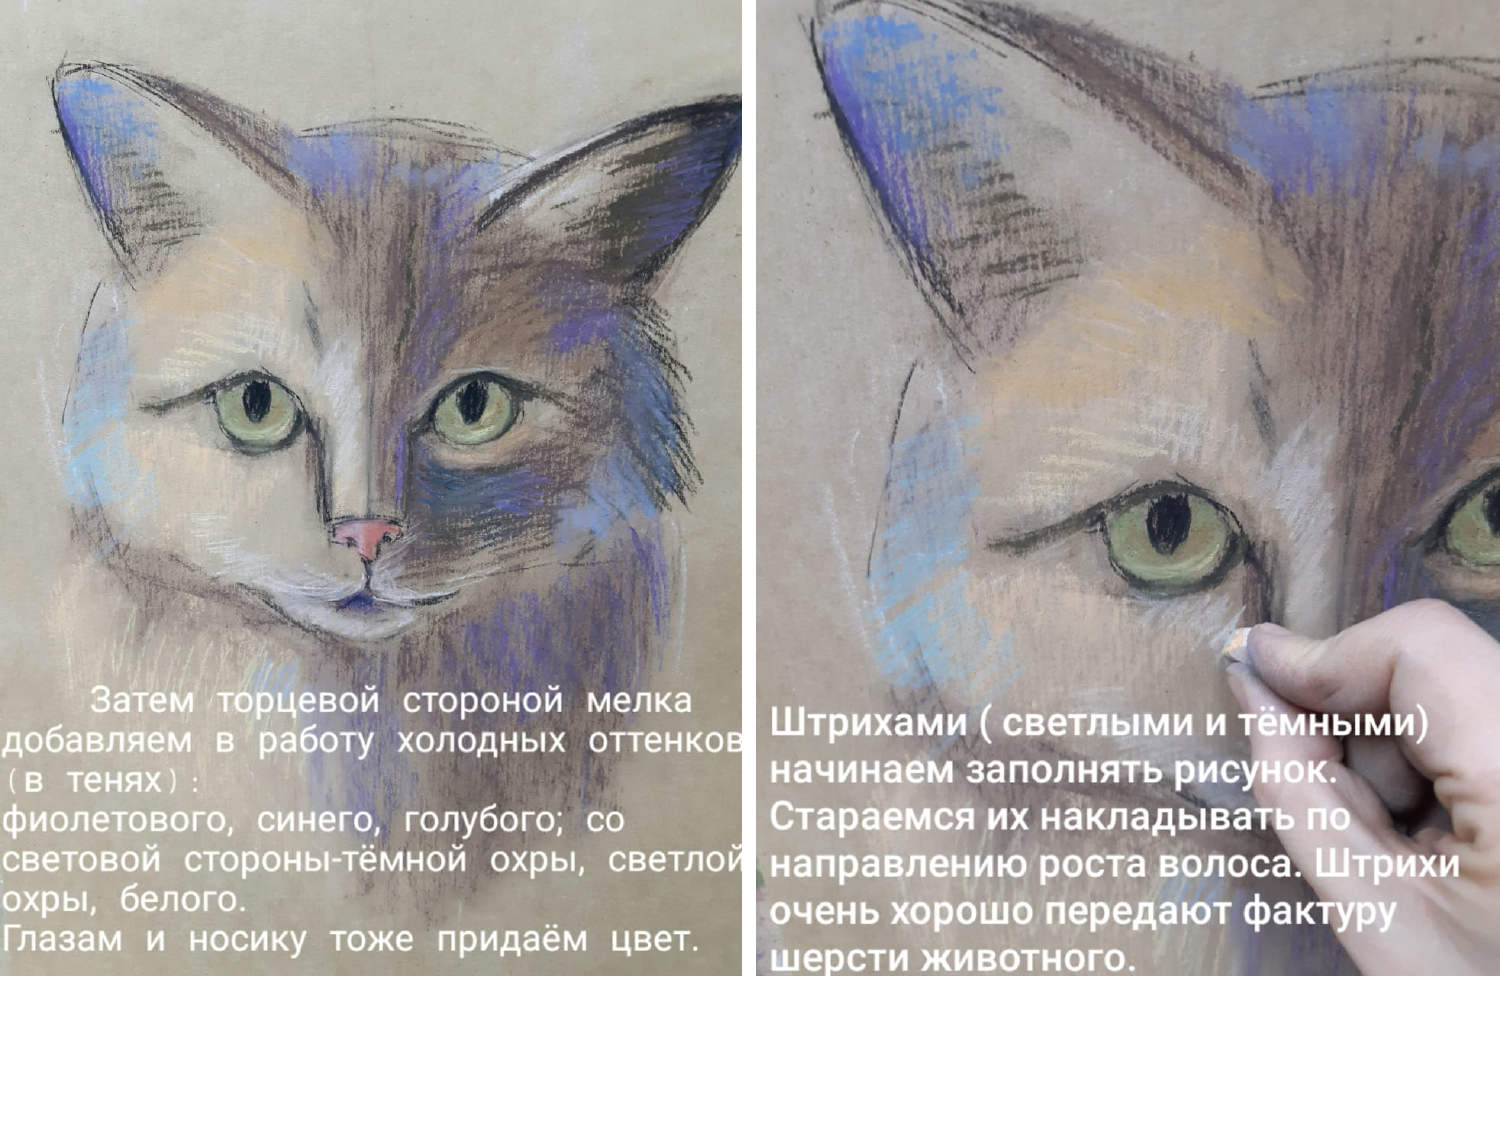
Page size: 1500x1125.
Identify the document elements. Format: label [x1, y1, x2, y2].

picture [0, 0, 742, 977]
picture [756, 0, 1500, 977]
